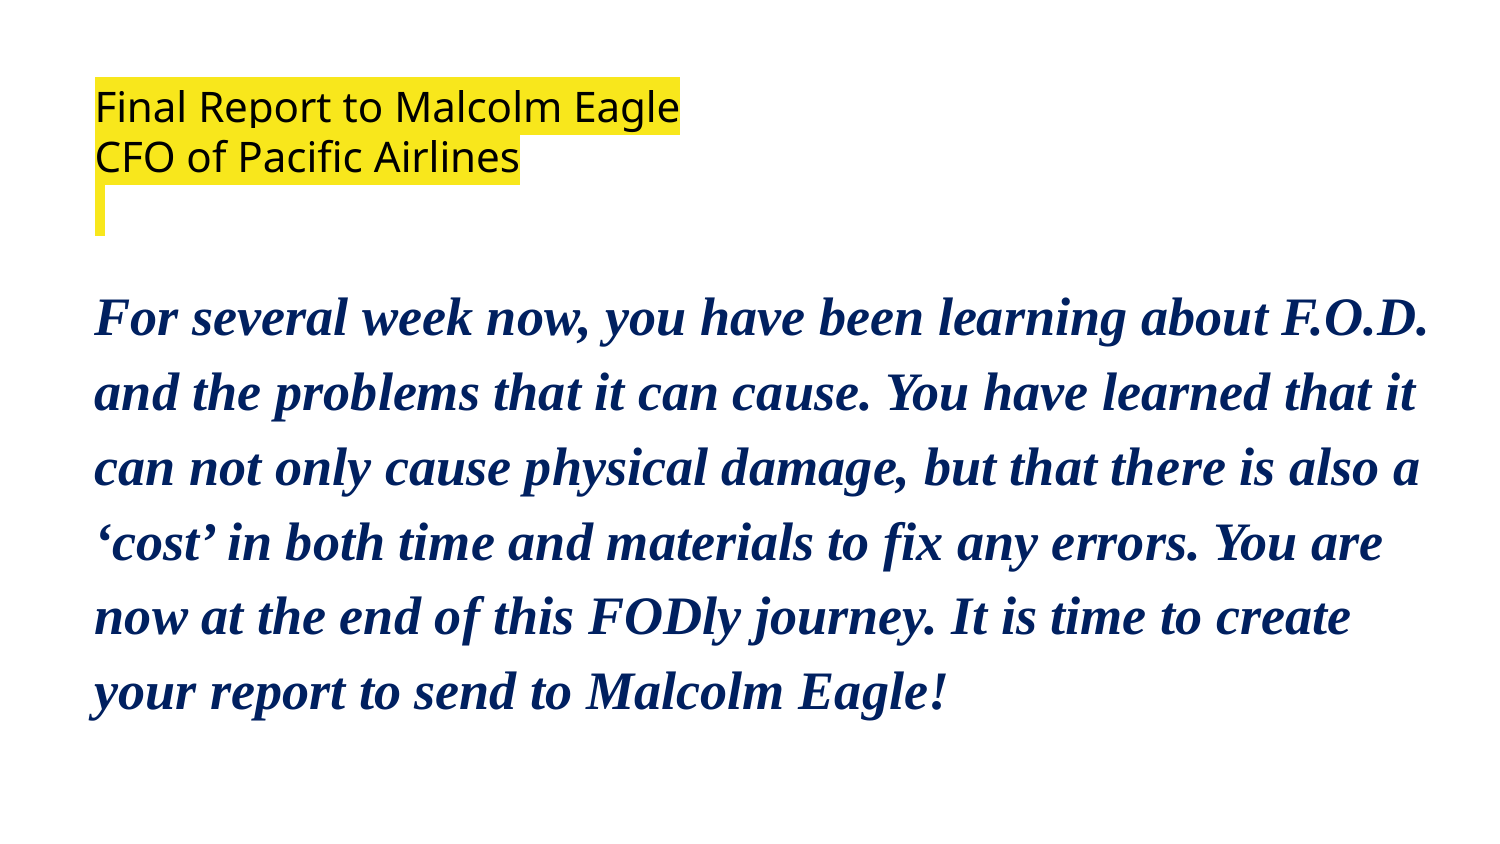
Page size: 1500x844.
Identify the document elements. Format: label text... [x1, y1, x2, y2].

title Final Report to Malcolm Eagle CFO of Pacific Airlines [83, 75, 1141, 238]
list For several week now, you have been learning about F.O.D. and the problems that it can cause. You have learned that it can not only cause physical damage, but that there is also a ‘cost’ in both time and materials to fix any errors. You are now at the end of this FODly journey. It is time to create your report to send to Malcolm Eagle! [83, 265, 1445, 793]
